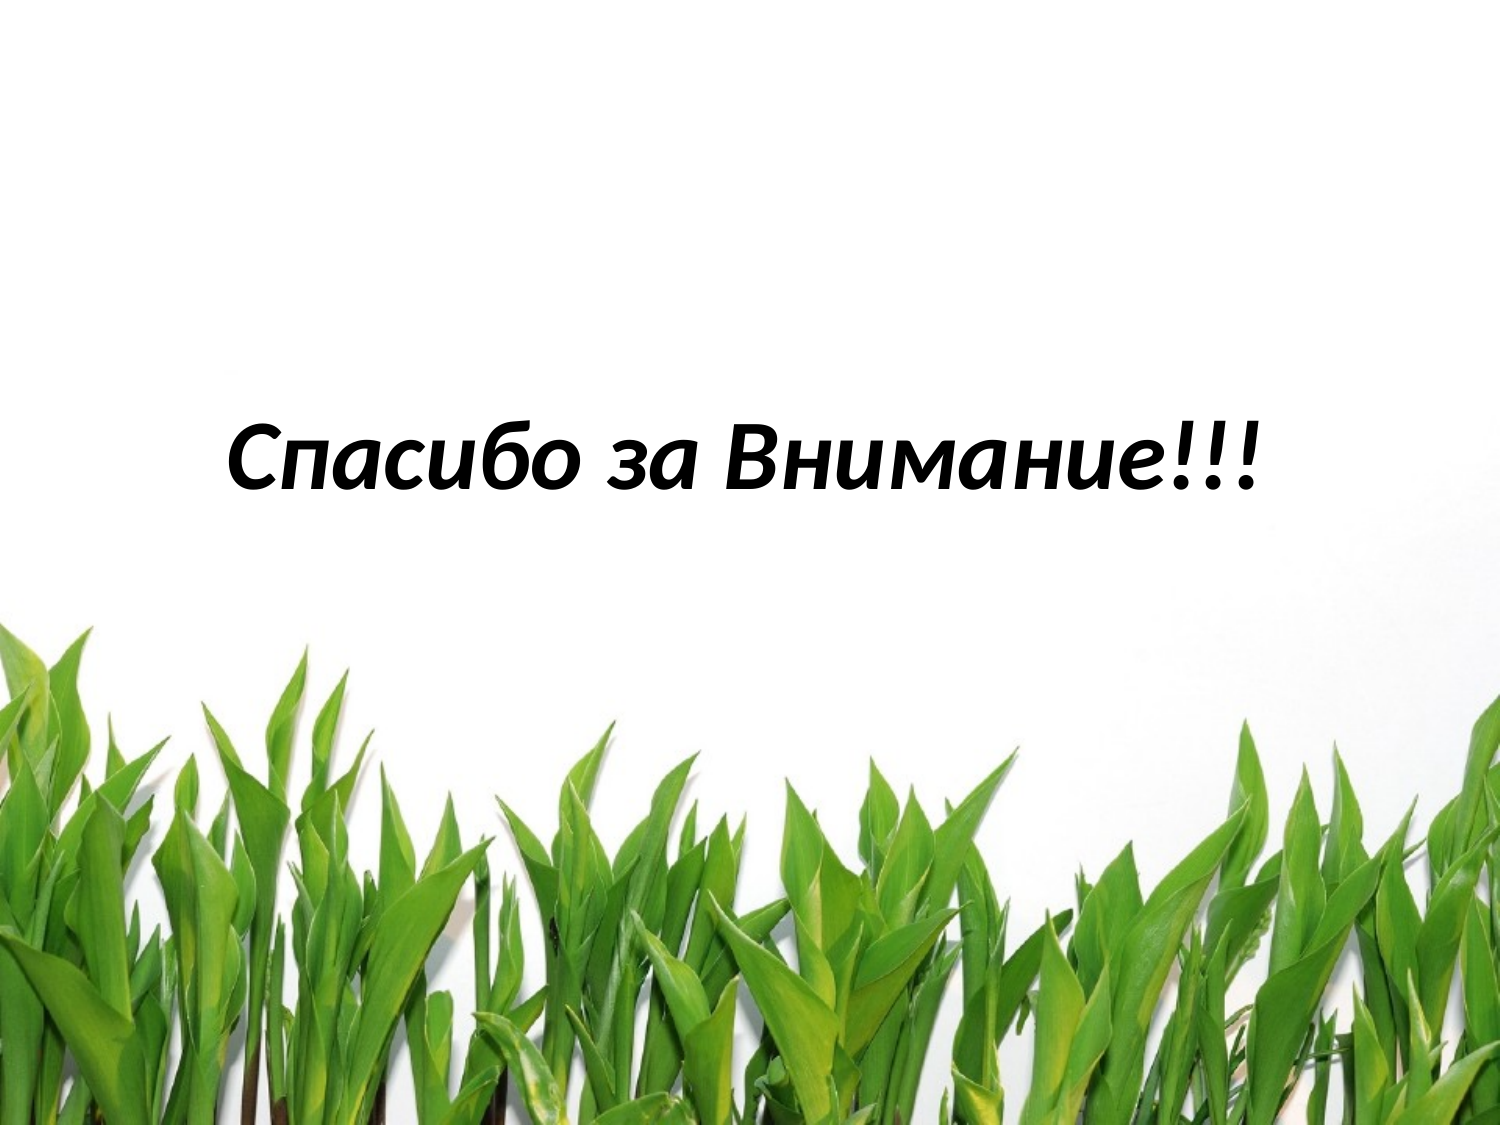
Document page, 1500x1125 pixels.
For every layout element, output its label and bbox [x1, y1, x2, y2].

picture [0, 124, 1500, 1125]
